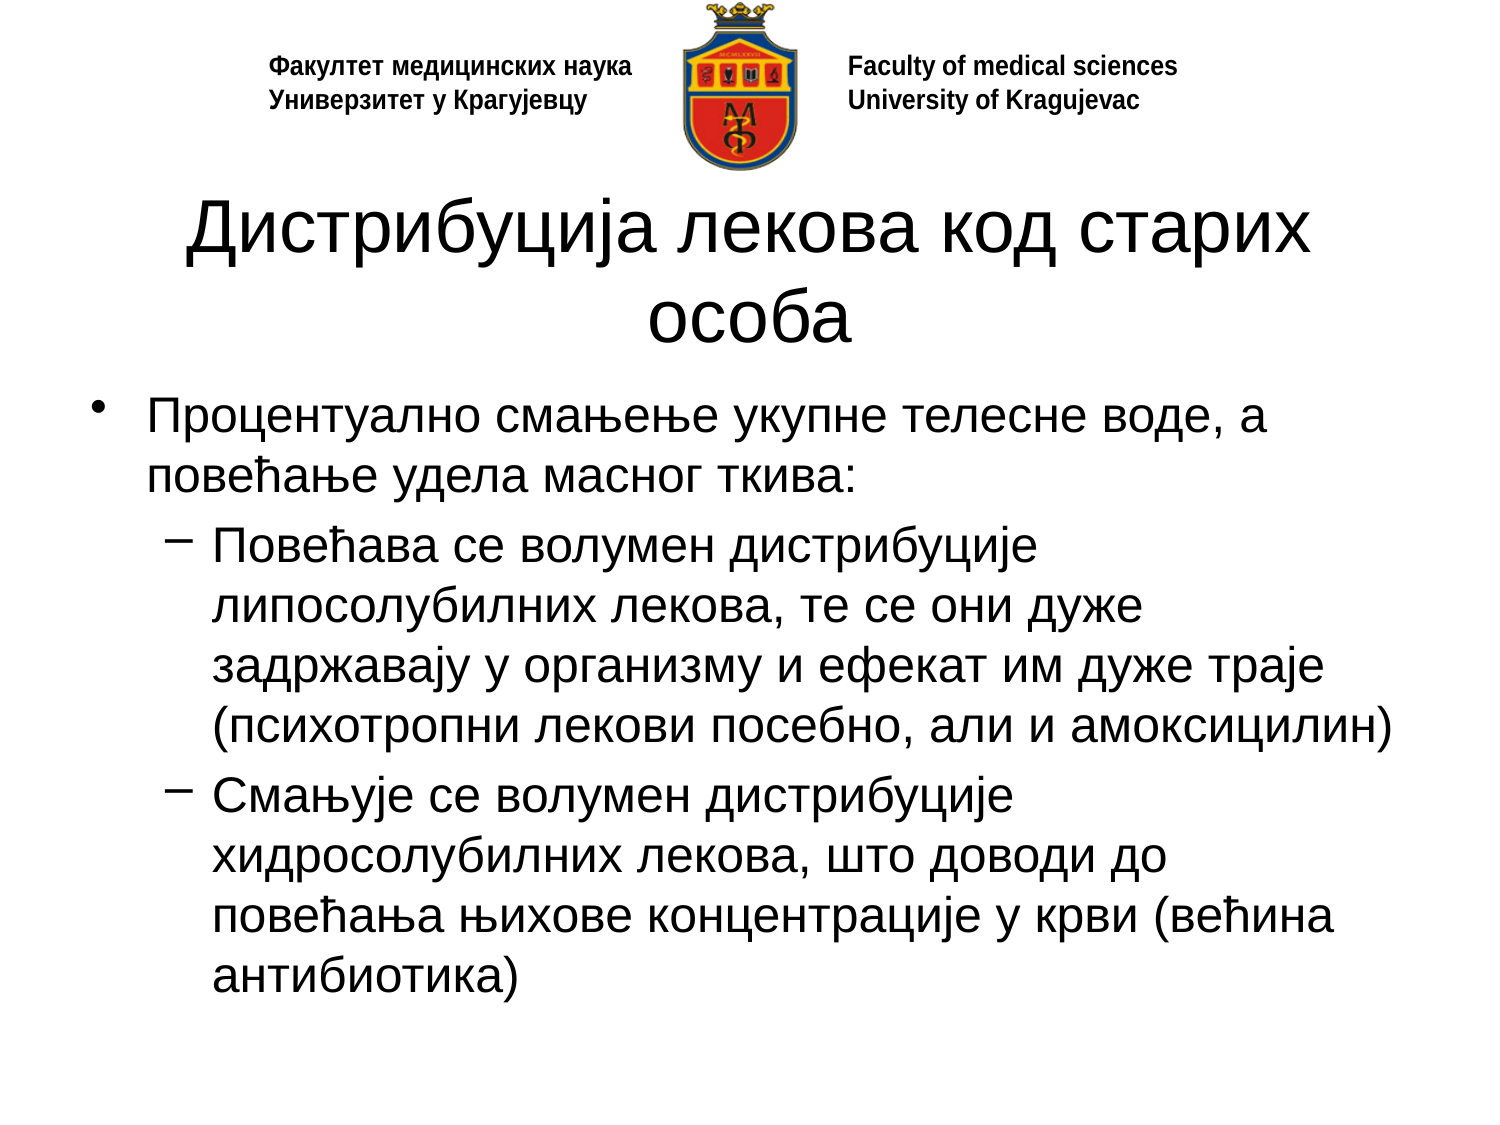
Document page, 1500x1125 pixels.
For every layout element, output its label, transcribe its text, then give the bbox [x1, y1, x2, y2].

list Процентуално смањење укупне телесне воде, а повећање удела масног ткива: Повећава се волумен дистрибуције липосолубилних лекова, те се они дуже задржавају у организму и ефекат им дуже траје (психотропни лекови посебно, али и амоксицилин) Смањује се волумен дистрибуције хидросолубилних лекова, што доводи до повећања њихове концентрације у крви (већина антибиотика) [74, 374, 1426, 1118]
title Дистрибуција лекова код старих особа [74, 173, 1426, 362]
